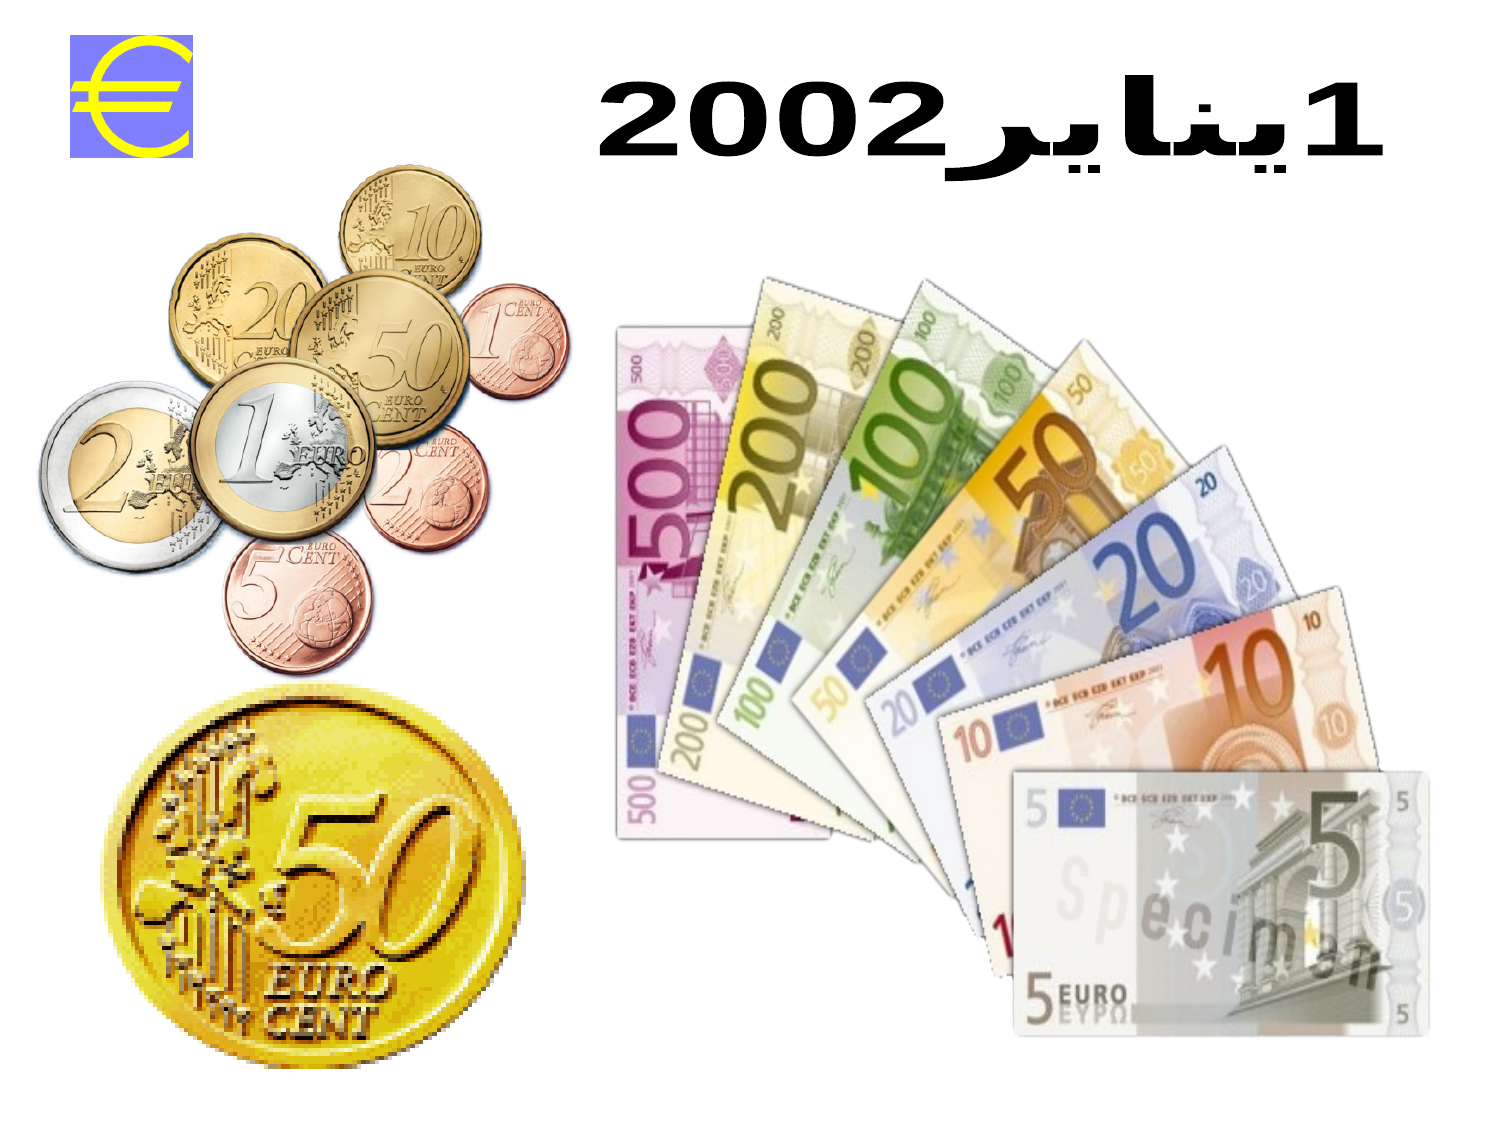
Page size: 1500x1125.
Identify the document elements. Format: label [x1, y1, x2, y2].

picture [70, 34, 194, 158]
picture [609, 269, 1438, 1047]
picture [34, 163, 574, 1069]
